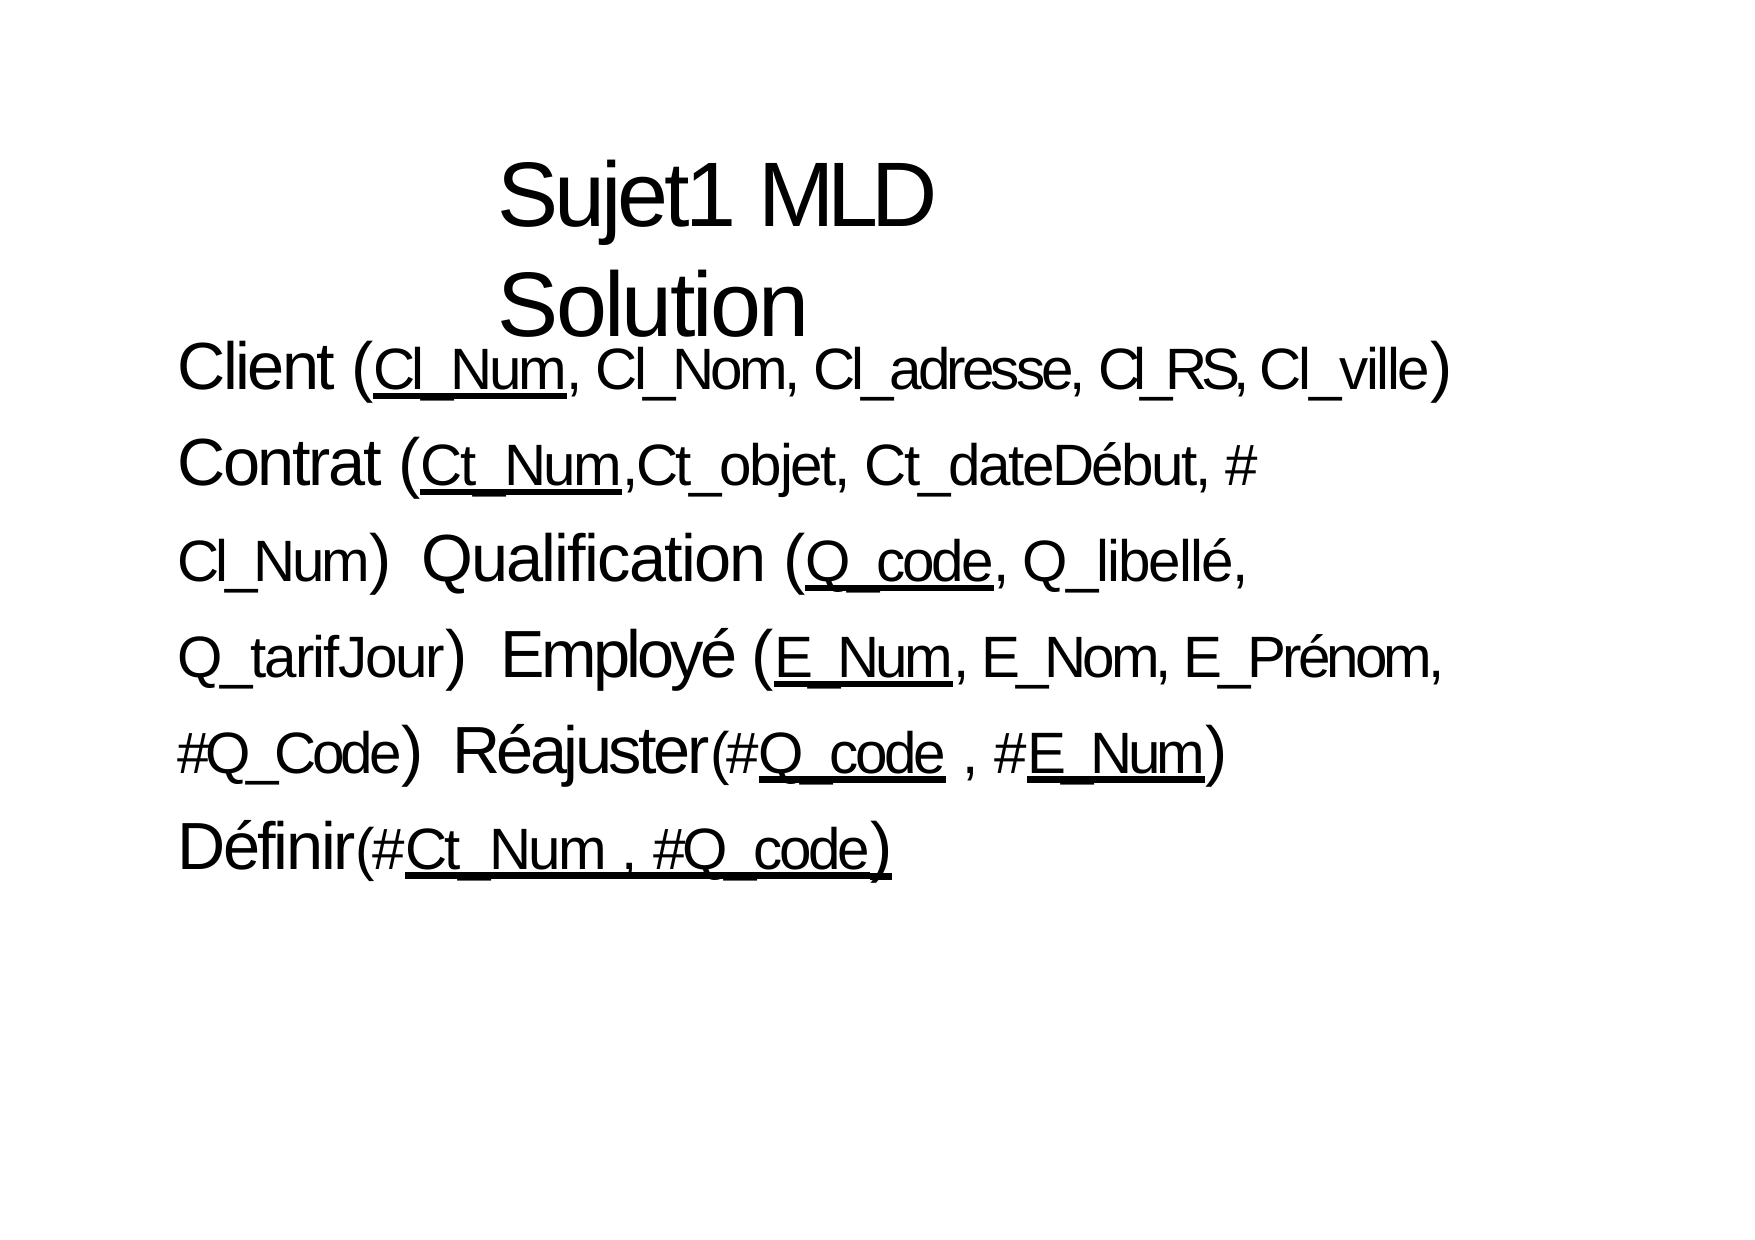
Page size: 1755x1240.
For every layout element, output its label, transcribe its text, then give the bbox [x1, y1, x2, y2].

text_box Client (Cl_Num, Cl_Nom, Cl_adresse, Cl_RS, Cl_ville) Contrat (Ct_Num,Ct_objet, Ct_dateDébut, # Cl_Num) Qualification (Q_code, Q_libellé, Q_tarifJour) Employé (E_Num, E_Nom, E_Prénom, #Q_Code) Réajuster(#Q_code , #E_Num) Définir(#Ct_Num , #Q_code) [175, 305, 1468, 883]
title Sujet1 MLD Solution [495, 132, 1258, 305]
